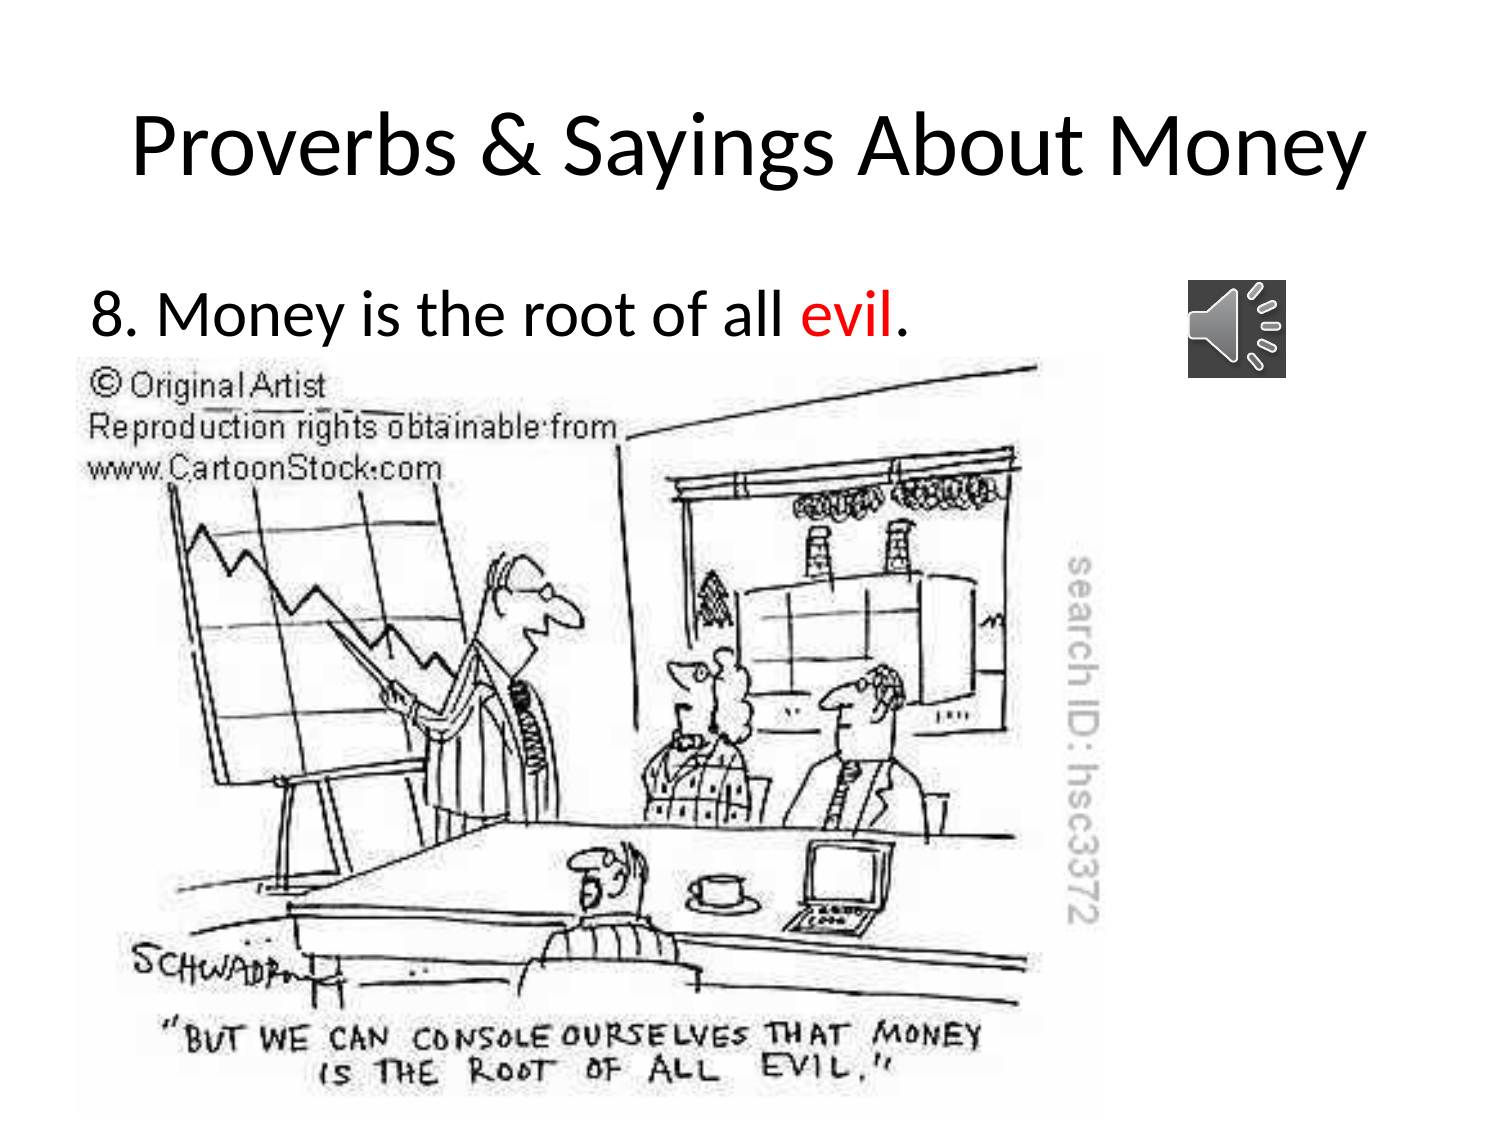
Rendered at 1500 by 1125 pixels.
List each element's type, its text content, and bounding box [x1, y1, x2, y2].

list 8. Money is the root of all evil. [75, 262, 1425, 1005]
title Proverbs & Sayings About Money [75, 45, 1425, 233]
picture [1186, 278, 1288, 380]
picture [76, 356, 1105, 1116]
